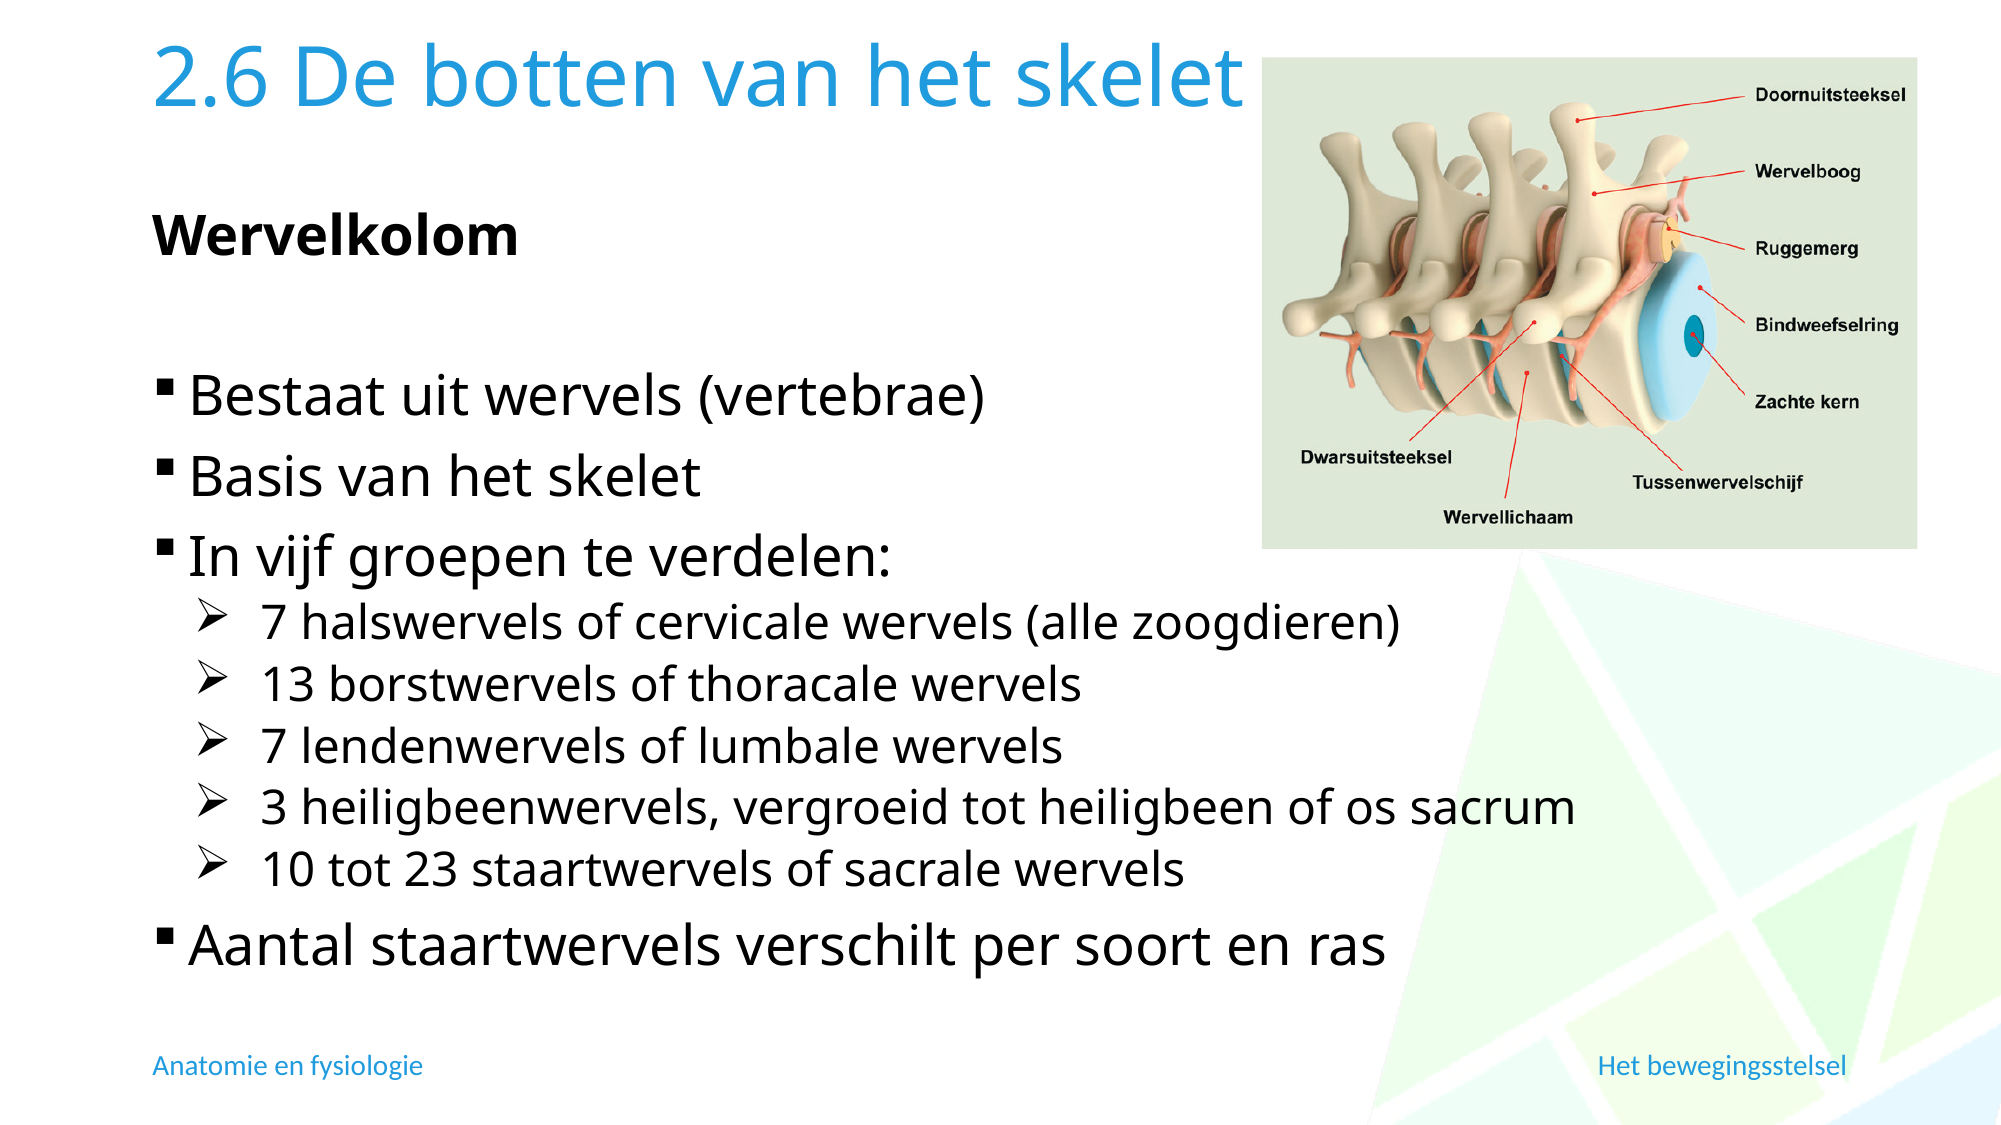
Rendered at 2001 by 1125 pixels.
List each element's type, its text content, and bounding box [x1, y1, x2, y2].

picture [1261, 57, 1918, 549]
list Wervelkolom Bestaat uit wervels (vertebrae) Basis van het skelet In vijf groepen te verdelen: 7 halswervels of cervicale wervels (alle zoogdieren) 13 borstwervels of thoracale wervels 7 lendenwervels of lumbale wervels 3 heiligbeenwervels, vergroeid tot heiligbeen of os sacrum 10 tot 23 staartwervels of sacrale wervels Aantal staartwervels verschilt per soort en ras [137, 199, 1863, 991]
title 2.6 De botten van het skelet [137, 0, 1863, 160]
list Het bewegingsstelsel [1412, 1042, 1863, 1103]
list Anatomie en fysiologie [137, 1042, 588, 1103]
